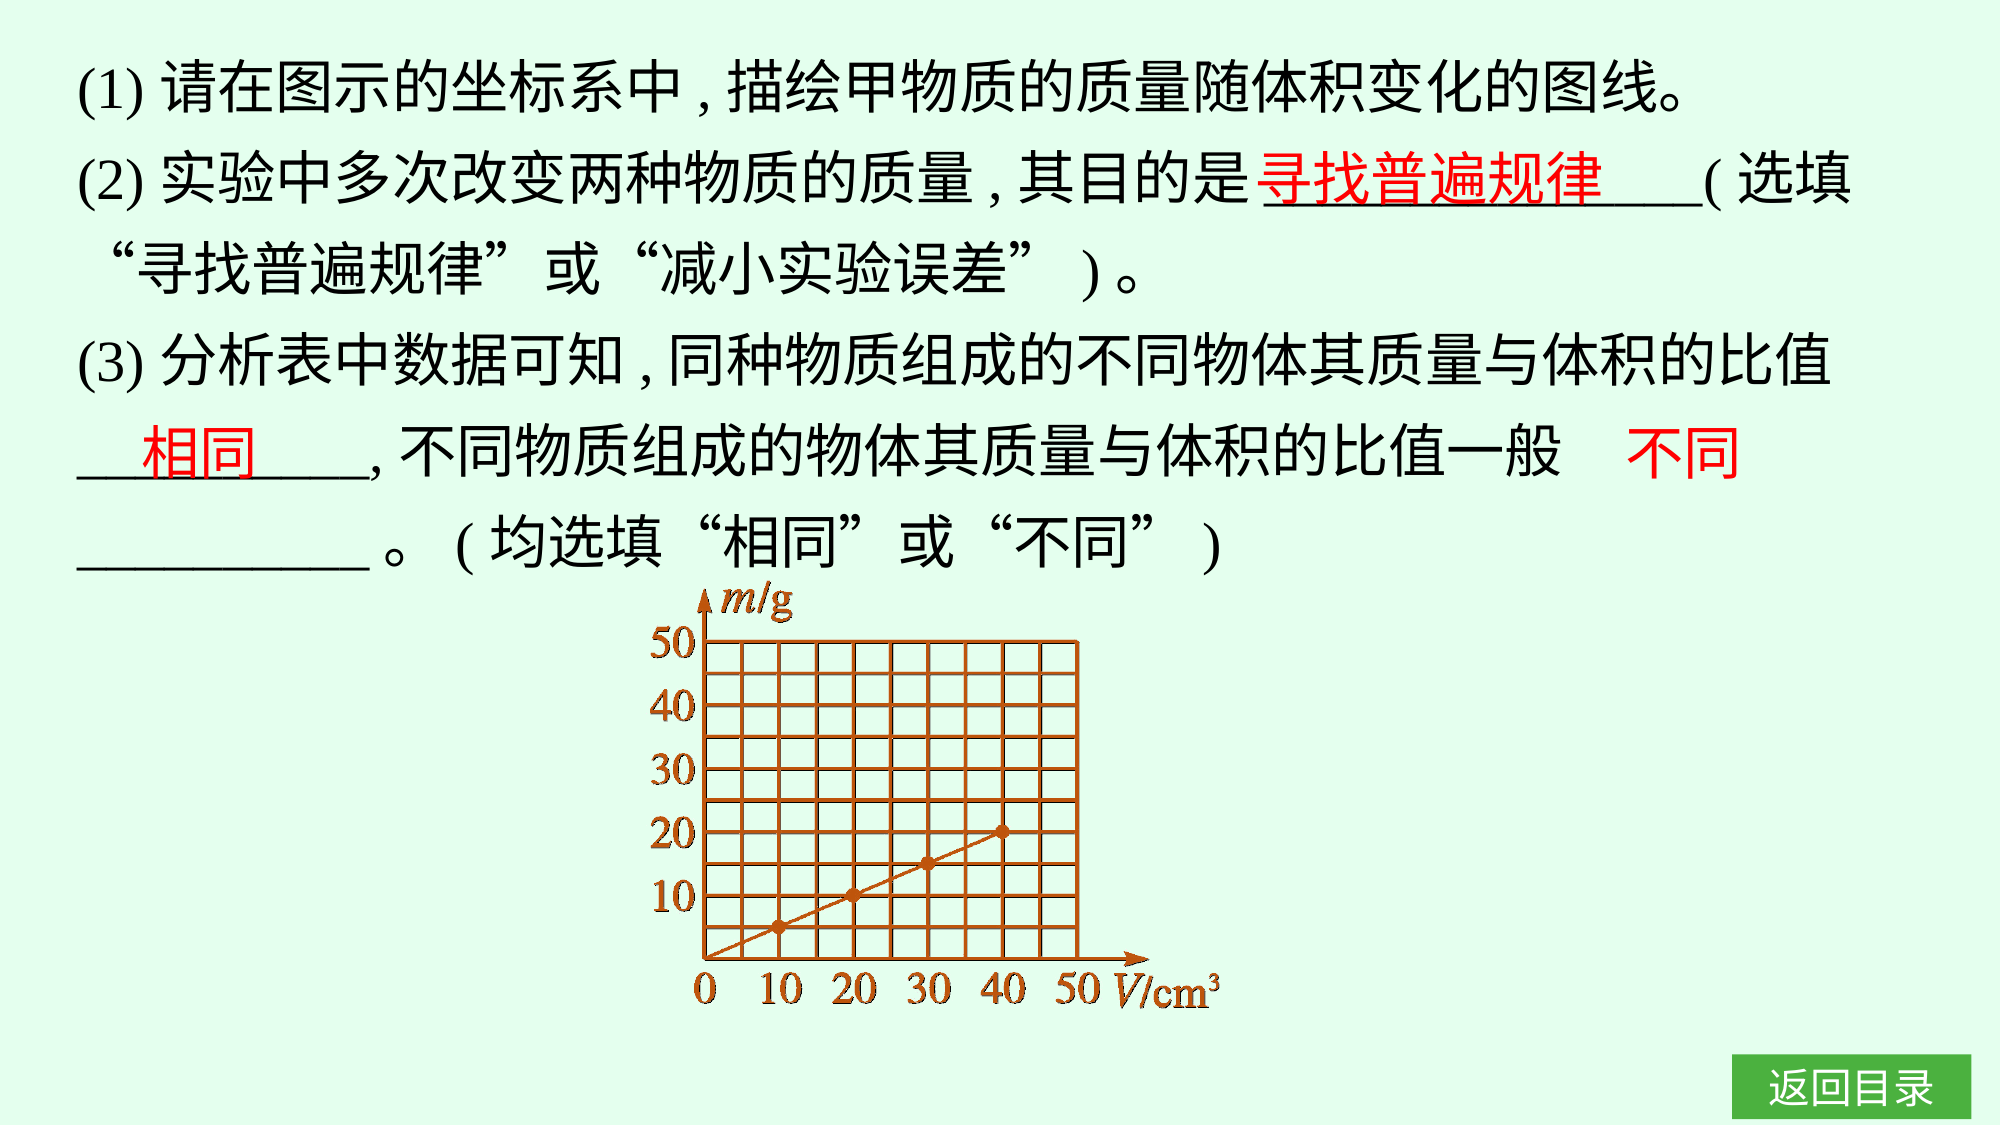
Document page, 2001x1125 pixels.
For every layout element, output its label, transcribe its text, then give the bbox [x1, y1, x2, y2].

text_box 寻找普遍规律 [1239, 113, 1632, 220]
text_box 不同 [1610, 387, 1771, 494]
text_box 相同 [126, 387, 286, 494]
text_box (1)请在图示的坐标系中,描绘甲物质的质量随体积变化的图线。 (2)实验中多次改变两种物质的质量,其目的是_______________(选填“寻找普遍规律”或“减小实验误差”)。 (3)分析表中数据可知,同种物质组成的不同物体其质量与体积的比值__________,不同物质组成的物体其质量与体积的比值一般__________。(均选填“相同”或“不同”) [62, 22, 1938, 583]
picture [646, 579, 1223, 1010]
